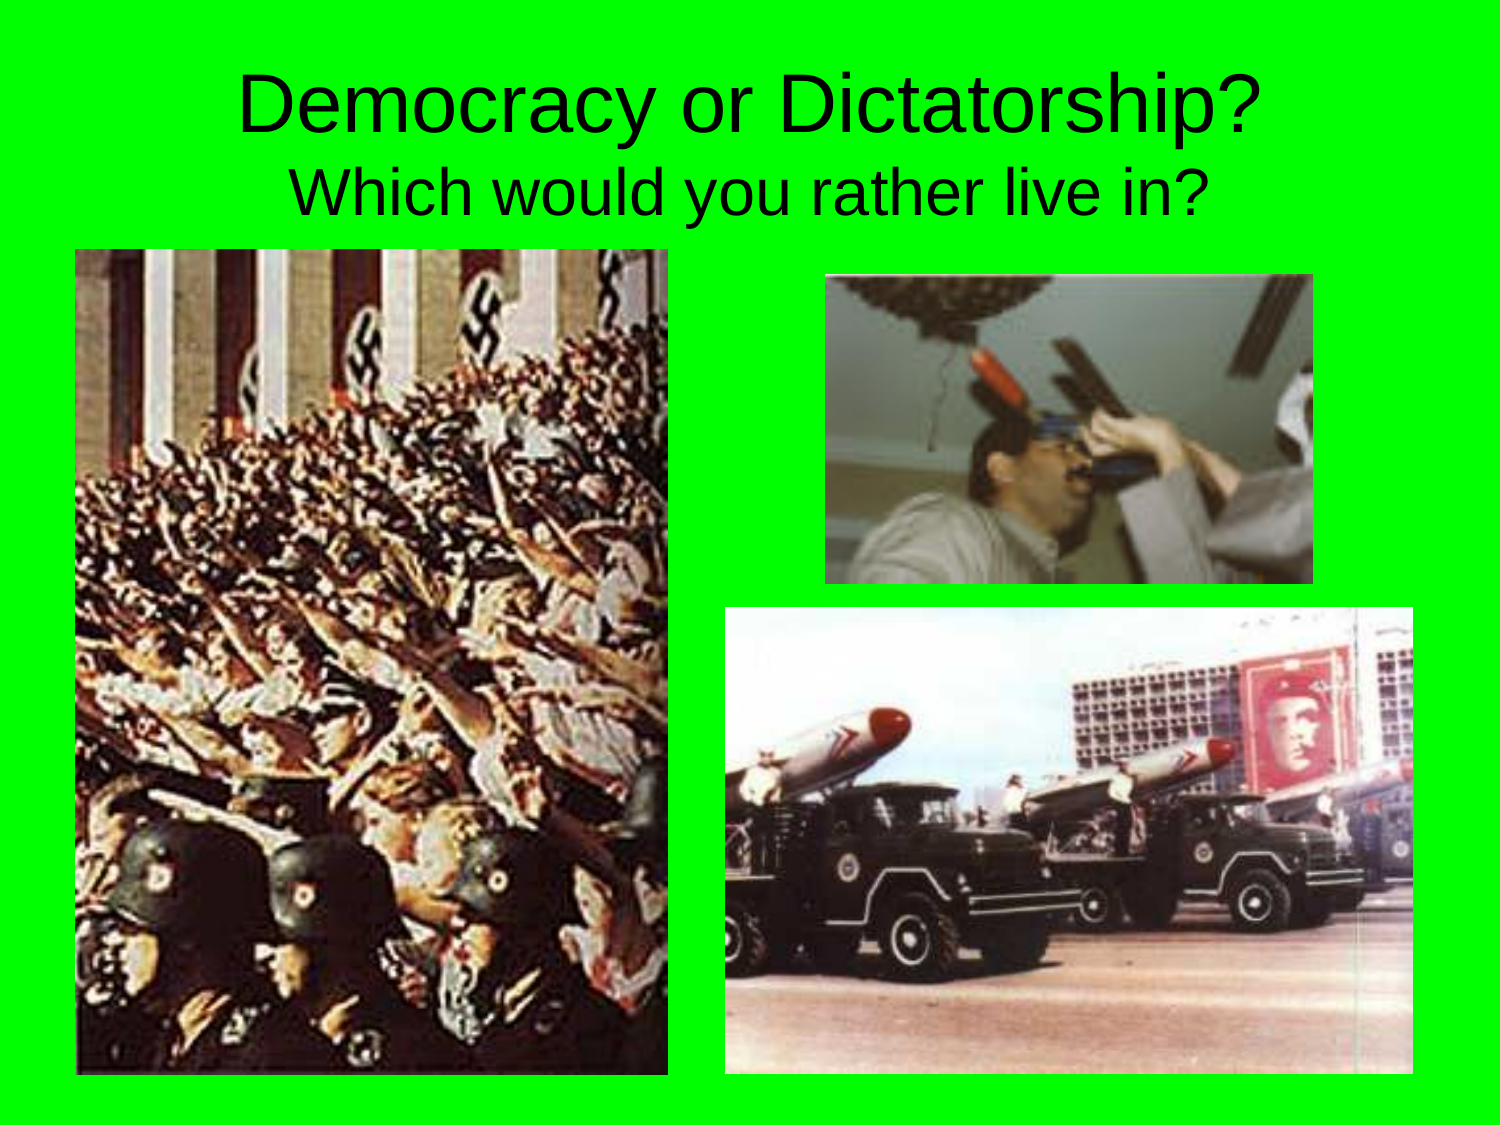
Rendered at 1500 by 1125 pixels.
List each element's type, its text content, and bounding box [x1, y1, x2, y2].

title Democracy or Dictatorship? Which would you rather live in? [75, 45, 1425, 233]
picture [74, 249, 669, 1076]
picture [724, 607, 1413, 1074]
picture [824, 274, 1313, 585]
